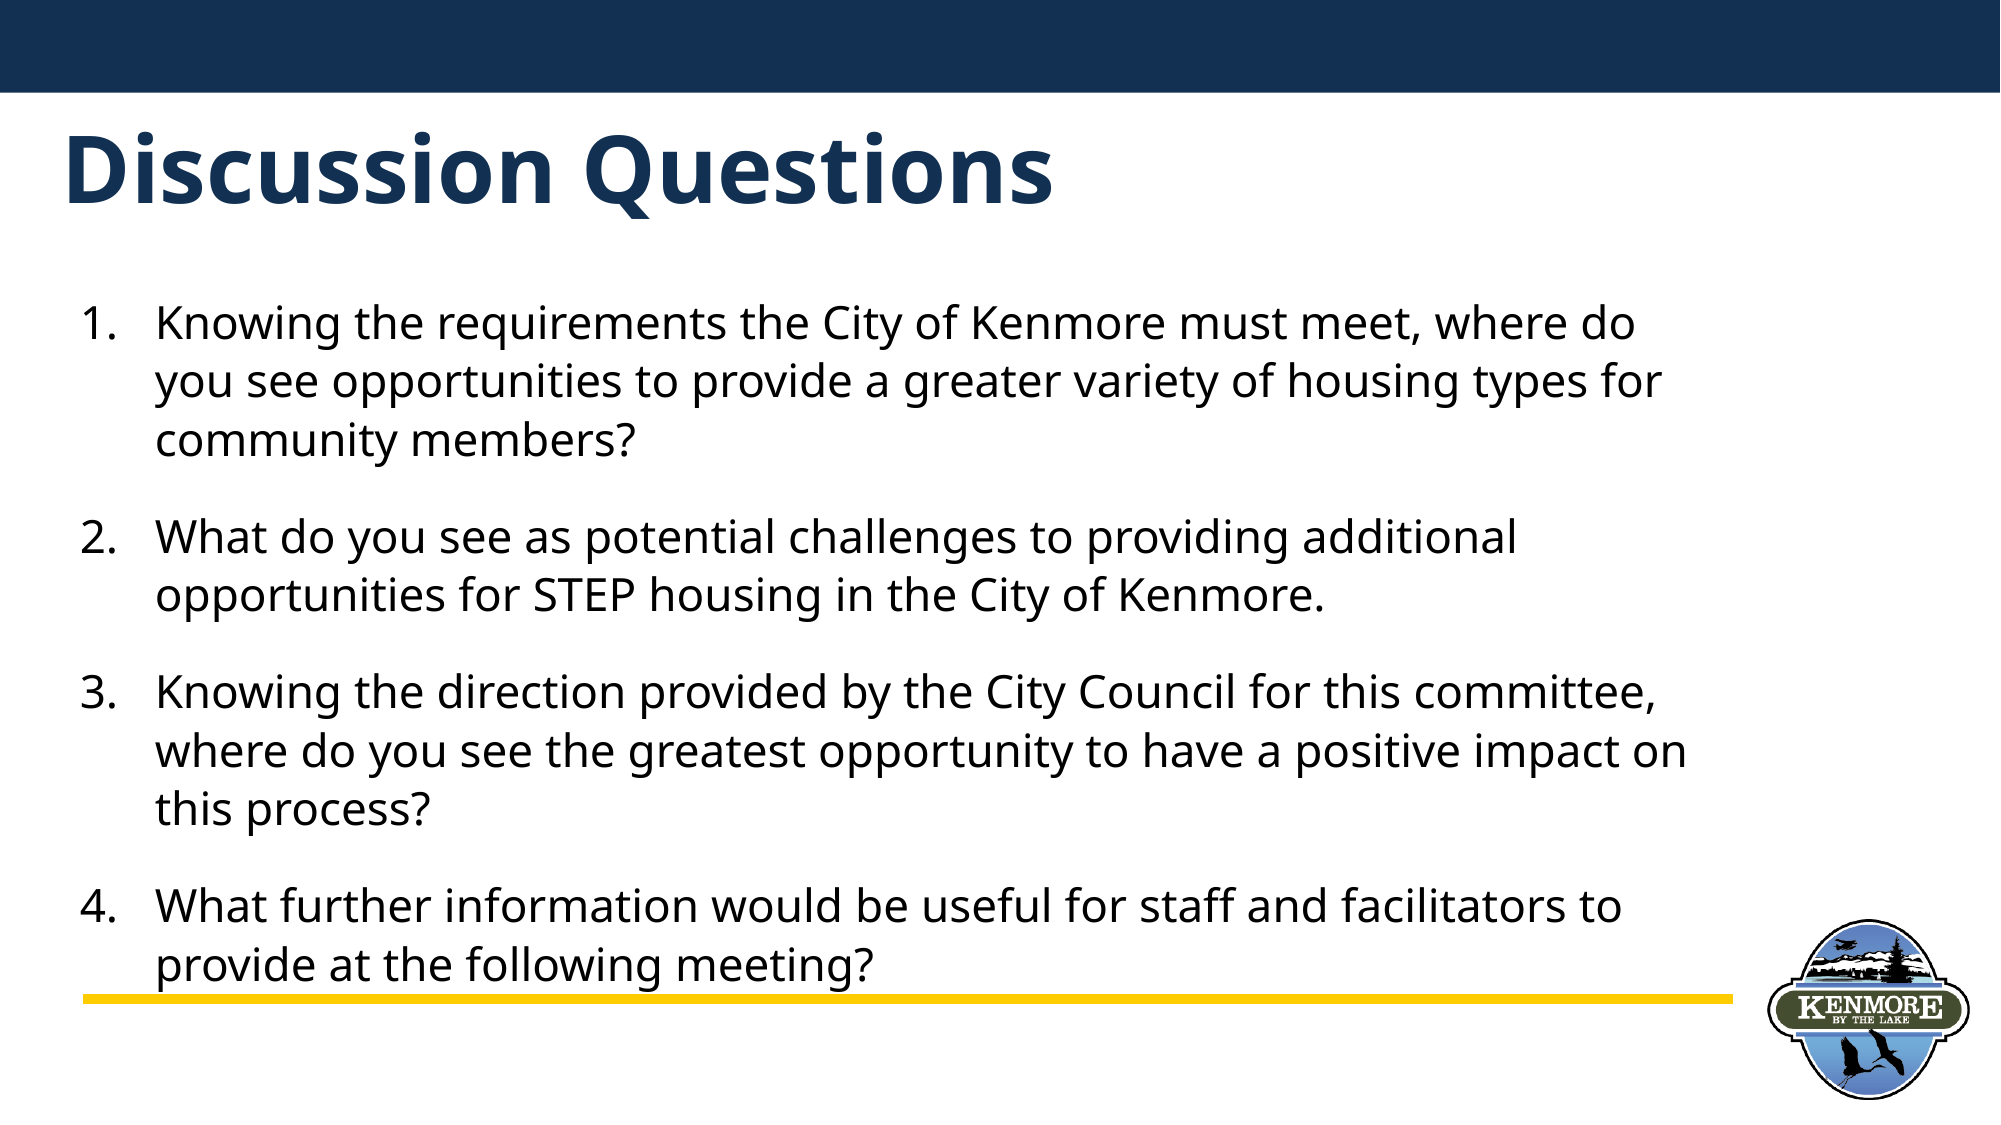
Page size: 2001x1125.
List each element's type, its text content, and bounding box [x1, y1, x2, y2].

title Discussion Questions [46, 94, 1940, 231]
text_box [0, 0, 2000, 94]
subtitle Knowing the requirements the City of Kenmore must meet, where do you see opportunities to provide a greater variety of housing types for community members? What do you see as potential challenges to providing additional opportunities for STEP housing in the City of Kenmore. Knowing the direction provided by the City Council for this committee, where do you see the greatest opportunity to have a positive impact on this process? What further information would be useful for staff and facilitators to provide at the following meeting? [64, 281, 1733, 1033]
picture [1767, 919, 1970, 1100]
slide_number 19 [1412, 1042, 1863, 1103]
